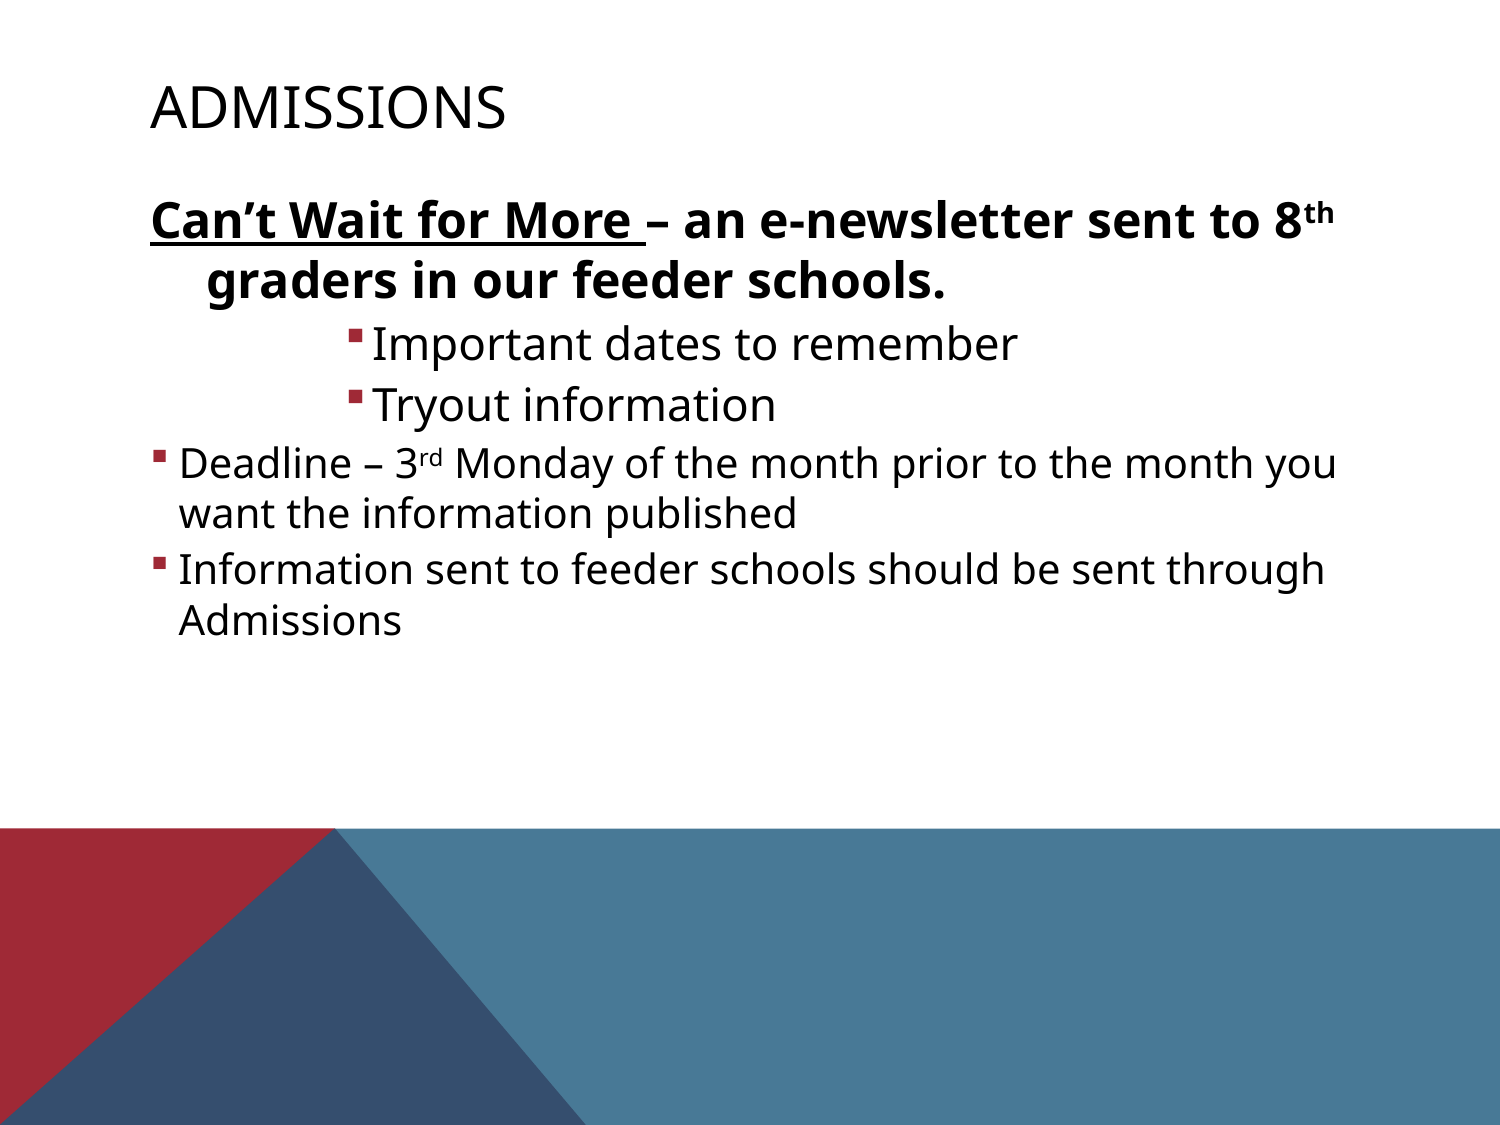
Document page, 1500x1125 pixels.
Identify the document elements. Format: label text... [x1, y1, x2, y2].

list Can’t Wait for More – an e-newsletter sent to 8th graders in our feeder schools. Important dates to remember Tryout information Deadline – 3rd Monday of the month prior to the month you want the information published Information sent to feeder schools should be sent through Admissions [135, 180, 1369, 768]
title Admissions [135, 60, 1369, 150]
